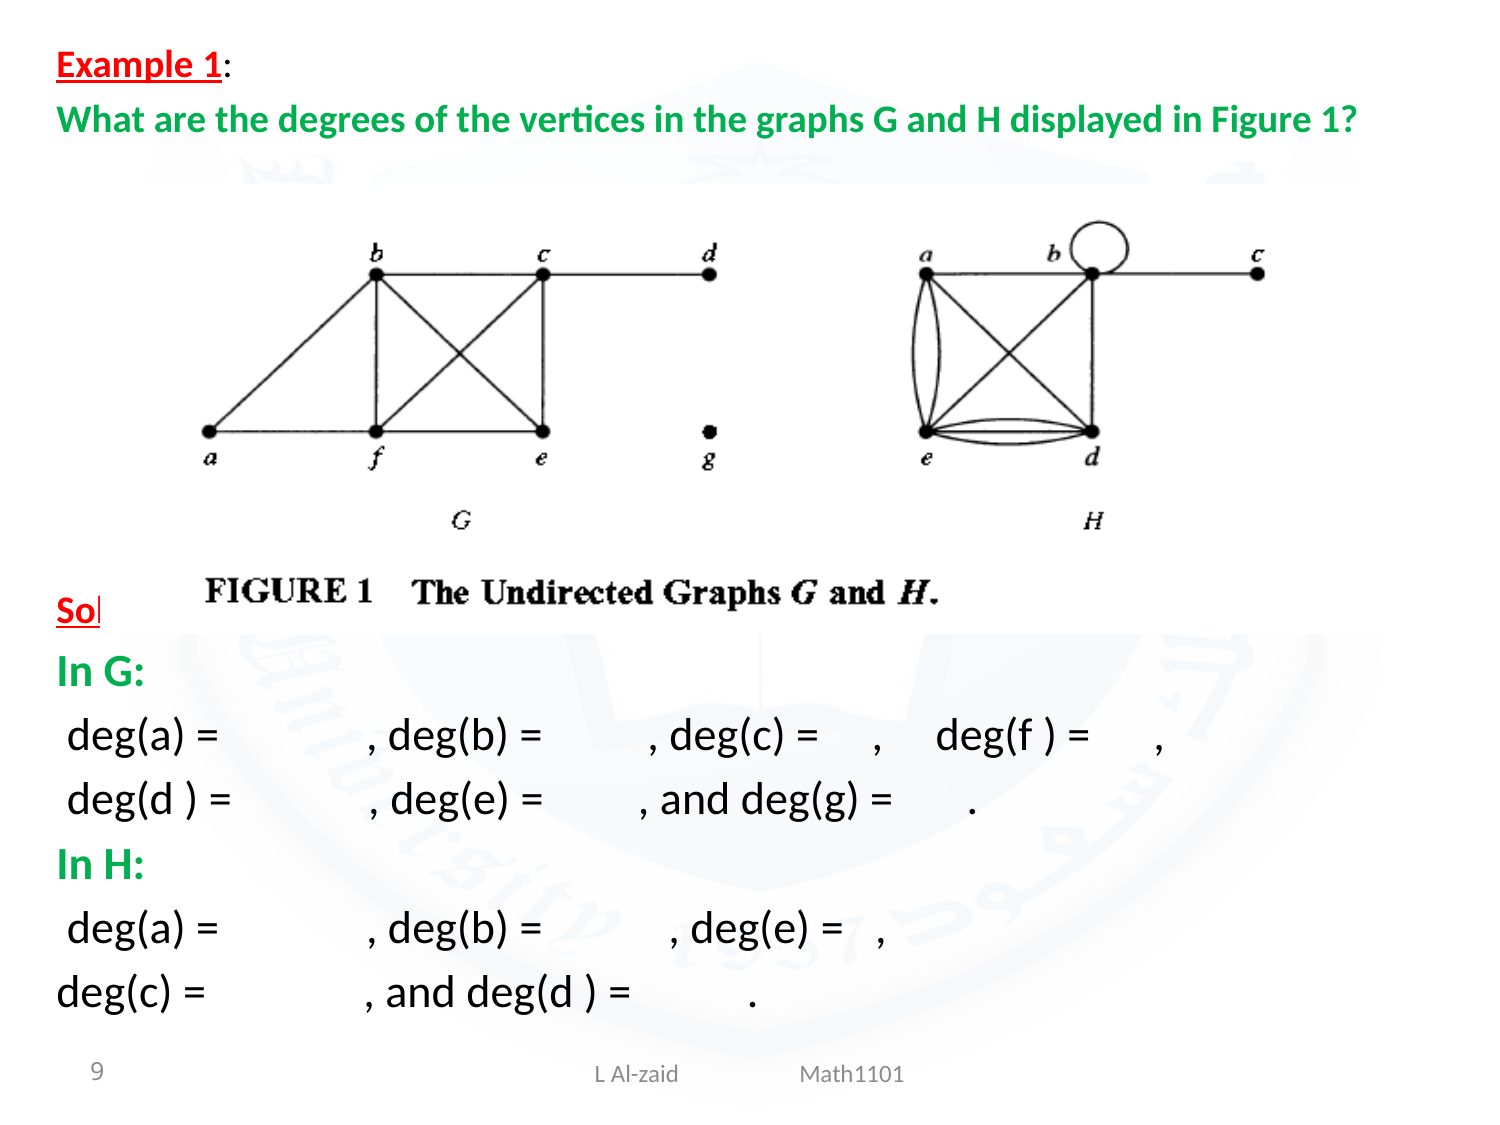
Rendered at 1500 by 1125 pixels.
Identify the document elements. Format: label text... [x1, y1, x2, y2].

picture [100, 184, 1411, 634]
list Example 1: What are the degrees of the vertices in the graphs G and H displayed in Figure 1? Solution: In G: deg(a) = , deg(b) = , deg(c) = , deg(f ) = , deg(d ) = , deg(e) = , and deg(g) = . In H: deg(a) = , deg(b) = , deg(e) = , deg(c) = , and deg(d ) = . [41, 30, 1392, 1035]
footer L Al-zaid Math1101 [512, 1042, 988, 1103]
slide_number 9 [75, 1042, 425, 1103]
